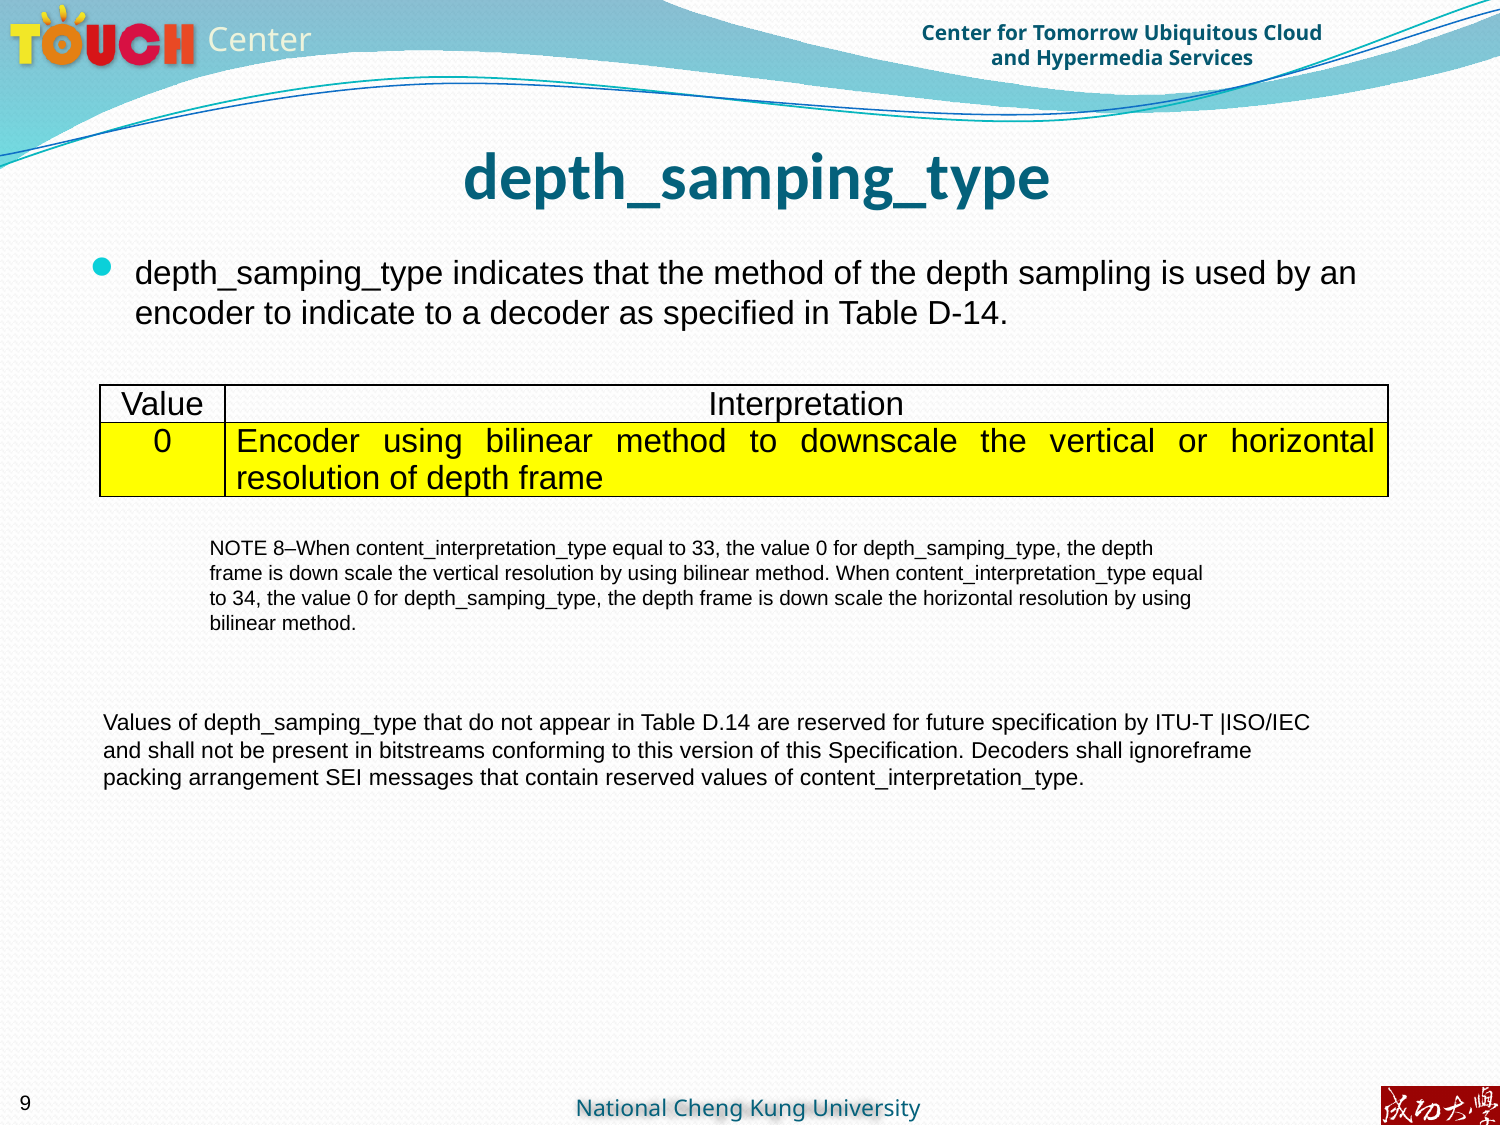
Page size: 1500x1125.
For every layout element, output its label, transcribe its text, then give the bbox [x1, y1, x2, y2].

table_cell 0 [101, 423, 224, 496]
text_box Values of depth_samping_type that do not appear in Table D.14 are reserved for future specification by ITU-T |ISO/IEC and shall not be present in bitstreams conforming to this version of this Specification. Decoders shall ignoreframe packing arrangement SEI messages that contain reserved values of content_interpretation_type. [88, 700, 1329, 798]
table_cell Encoder using bilinear method to downscale the vertical or horizontal resolution of depth frame [226, 423, 1387, 496]
list depth_samping_type indicates that the method of the depth sampling is used by an encoder to indicate to a decoder as specified in Table D‑14. [74, 243, 1426, 1038]
table_header Value [101, 386, 224, 422]
table_header Interpretation [226, 386, 1387, 422]
picture [5, 0, 201, 73]
title depth_samping_type [74, 125, 1426, 243]
text_box NOTE 8–When content_interpretation_type equal to 33, the value 0 for depth_samping_type, the depth frame is down scale the vertical resolution by using bilinear method. When content_interpretation_type equal to 34, the value 0 for depth_samping_type, the depth frame is down scale the horizontal resolution by using bilinear method. [194, 527, 1223, 642]
picture [1381, 1086, 1500, 1125]
